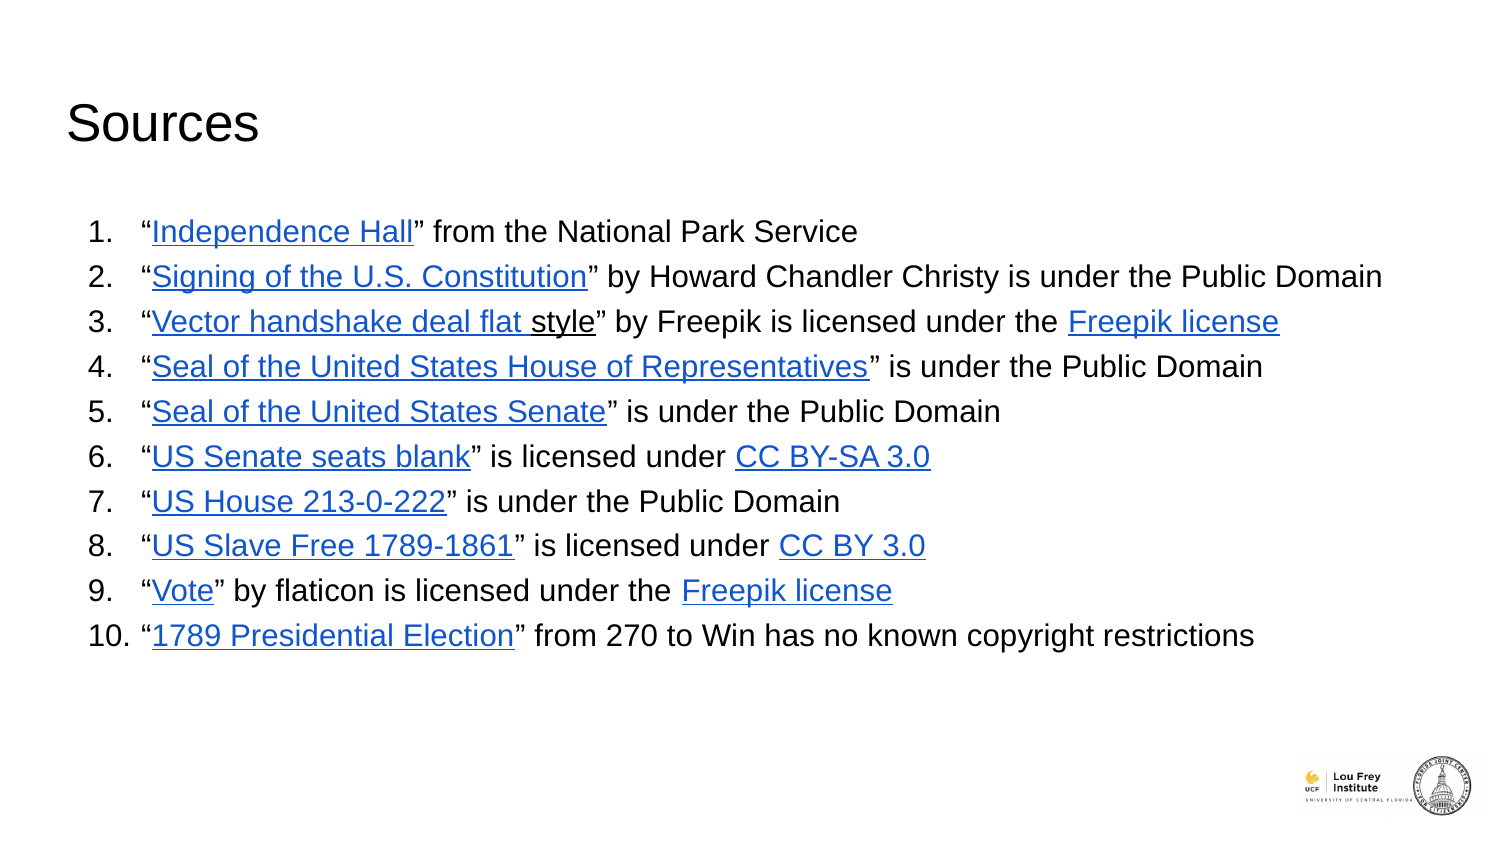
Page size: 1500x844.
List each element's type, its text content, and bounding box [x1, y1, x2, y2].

picture [1295, 749, 1484, 822]
title Sources [51, 72, 1449, 167]
list “Independence Hall” from the National Park Service “Signing of the U.S. Constitution” by Howard Chandler Christy is under the Public Domain “Vector handshake deal flat style” by Freepik is licensed under the Freepik license “Seal of the United States House of Representatives” is under the Public Domain “Seal of the United States Senate” is under the Public Domain “US Senate seats blank” is licensed under CC BY-SA 3.0 “US House 213-0-222” is under the Public Domain “US Slave Free 1789-1861” is licensed under CC BY 3.0 “Vote” by flaticon is licensed under the Freepik license “1789 Presidential Election” from 270 to Win has no known copyright restrictions [51, 189, 1449, 750]
